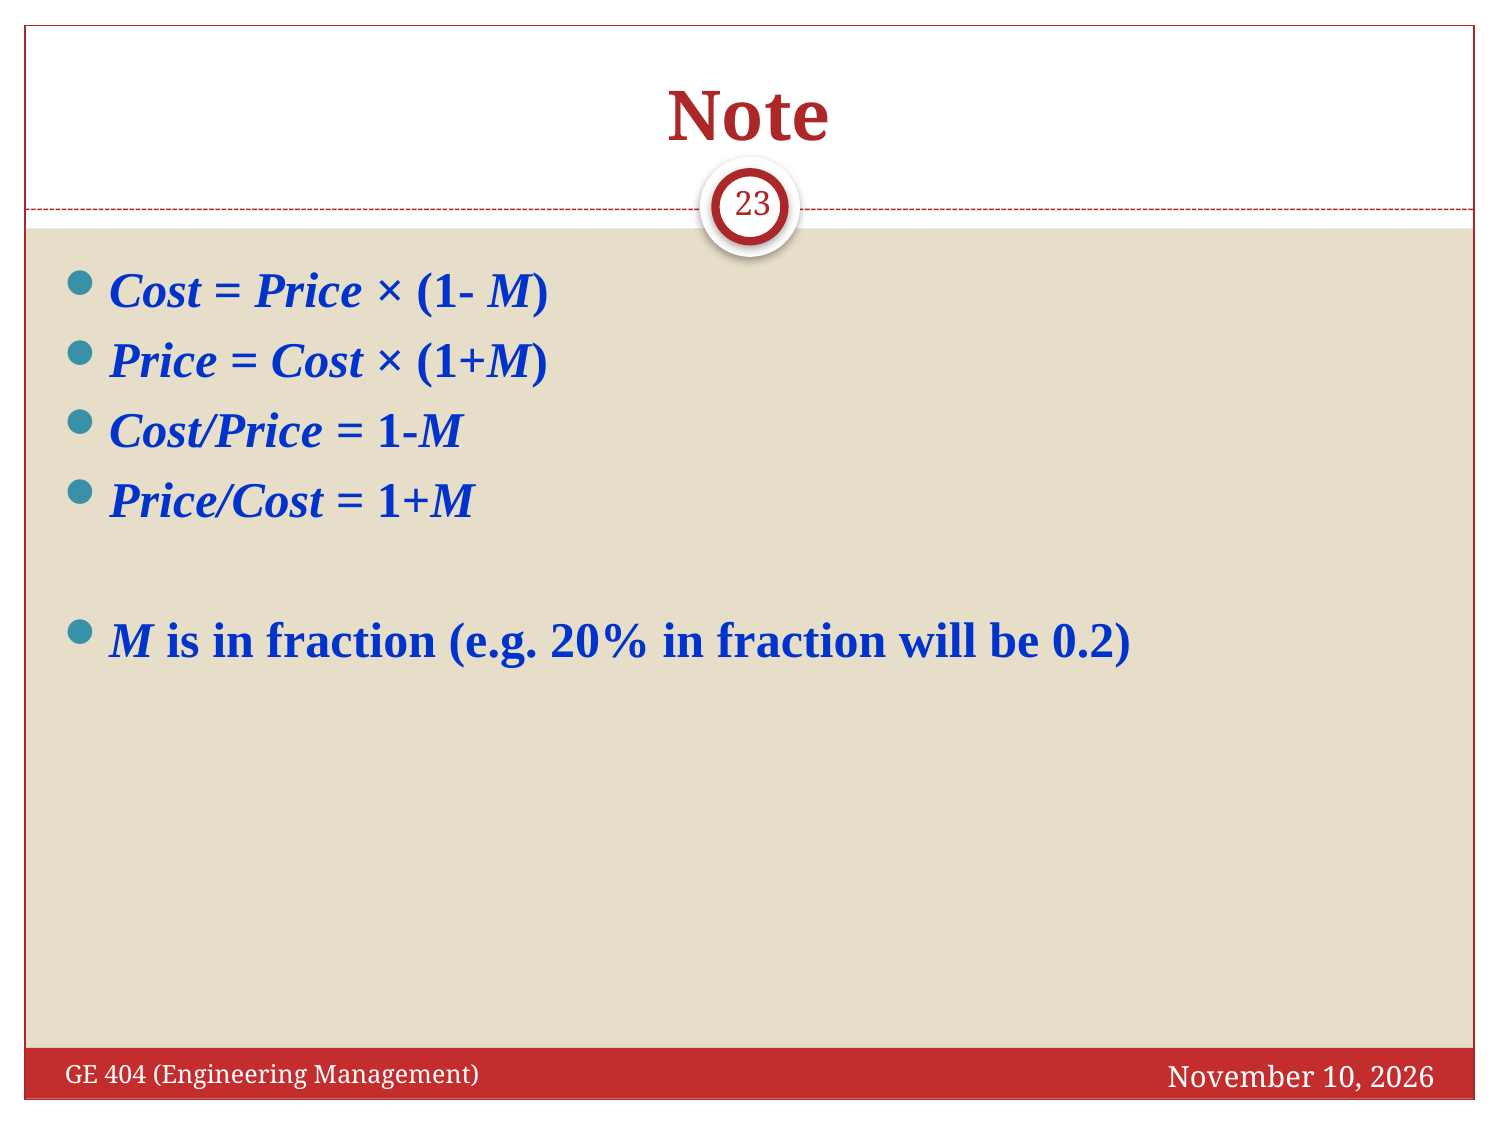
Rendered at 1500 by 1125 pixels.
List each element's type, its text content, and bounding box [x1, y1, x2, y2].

footer GE 404 (Engineering Management) [50, 1051, 638, 1112]
list Cost = Price × (1- M) Price = Cost × (1+M) Cost/Price = 1-M Price/Cost = 1+M M is in fraction (e.g. 20% in fraction will be 0.2) [49, 250, 1445, 1001]
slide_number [950, 1050, 1450, 1111]
title Note [49, 37, 1450, 162]
slide_number 23 [715, 168, 791, 241]
